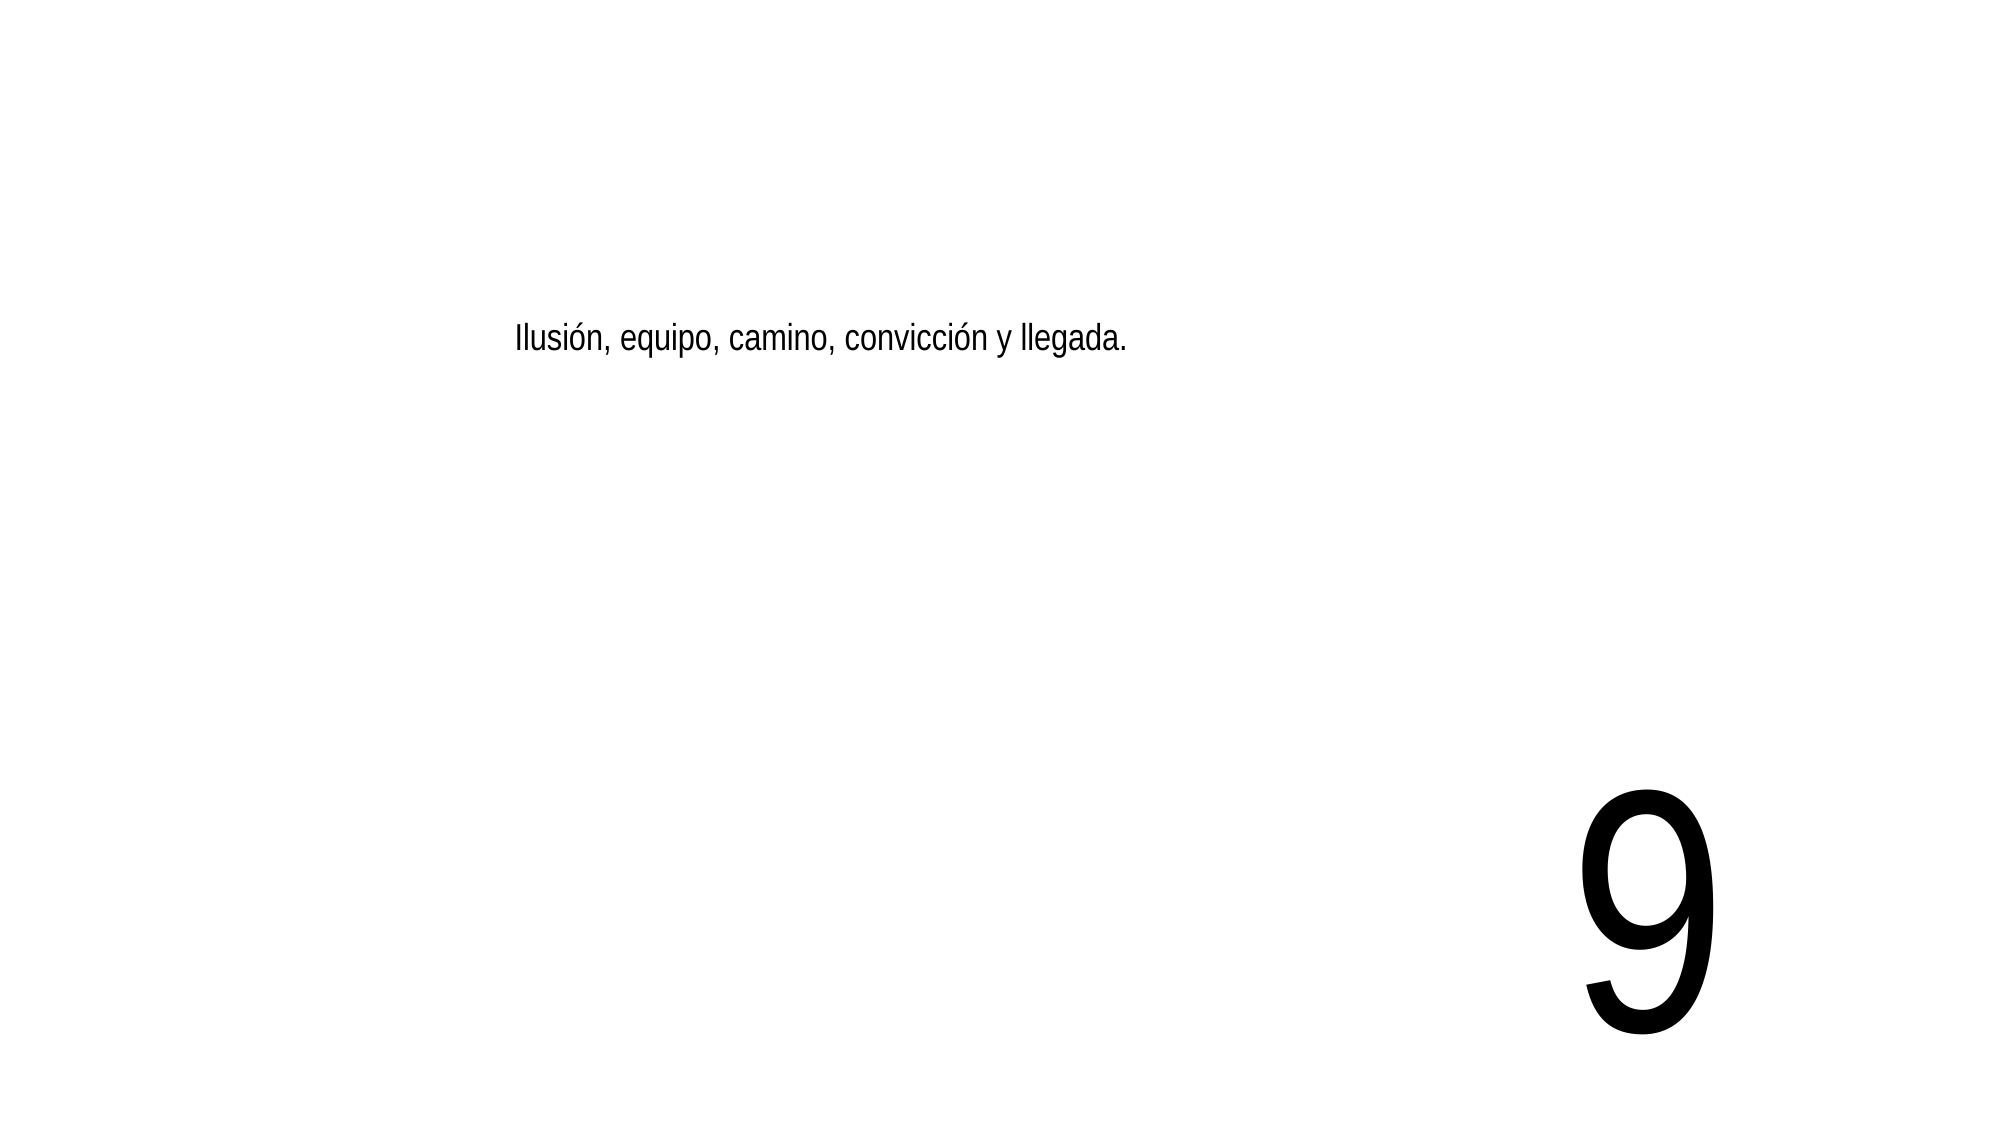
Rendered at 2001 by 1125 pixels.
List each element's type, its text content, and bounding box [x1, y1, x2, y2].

text_box Ilusión, equipo, camino, convicción y llegada. [499, 305, 1500, 366]
text_box 9 [1428, 678, 1870, 1109]
